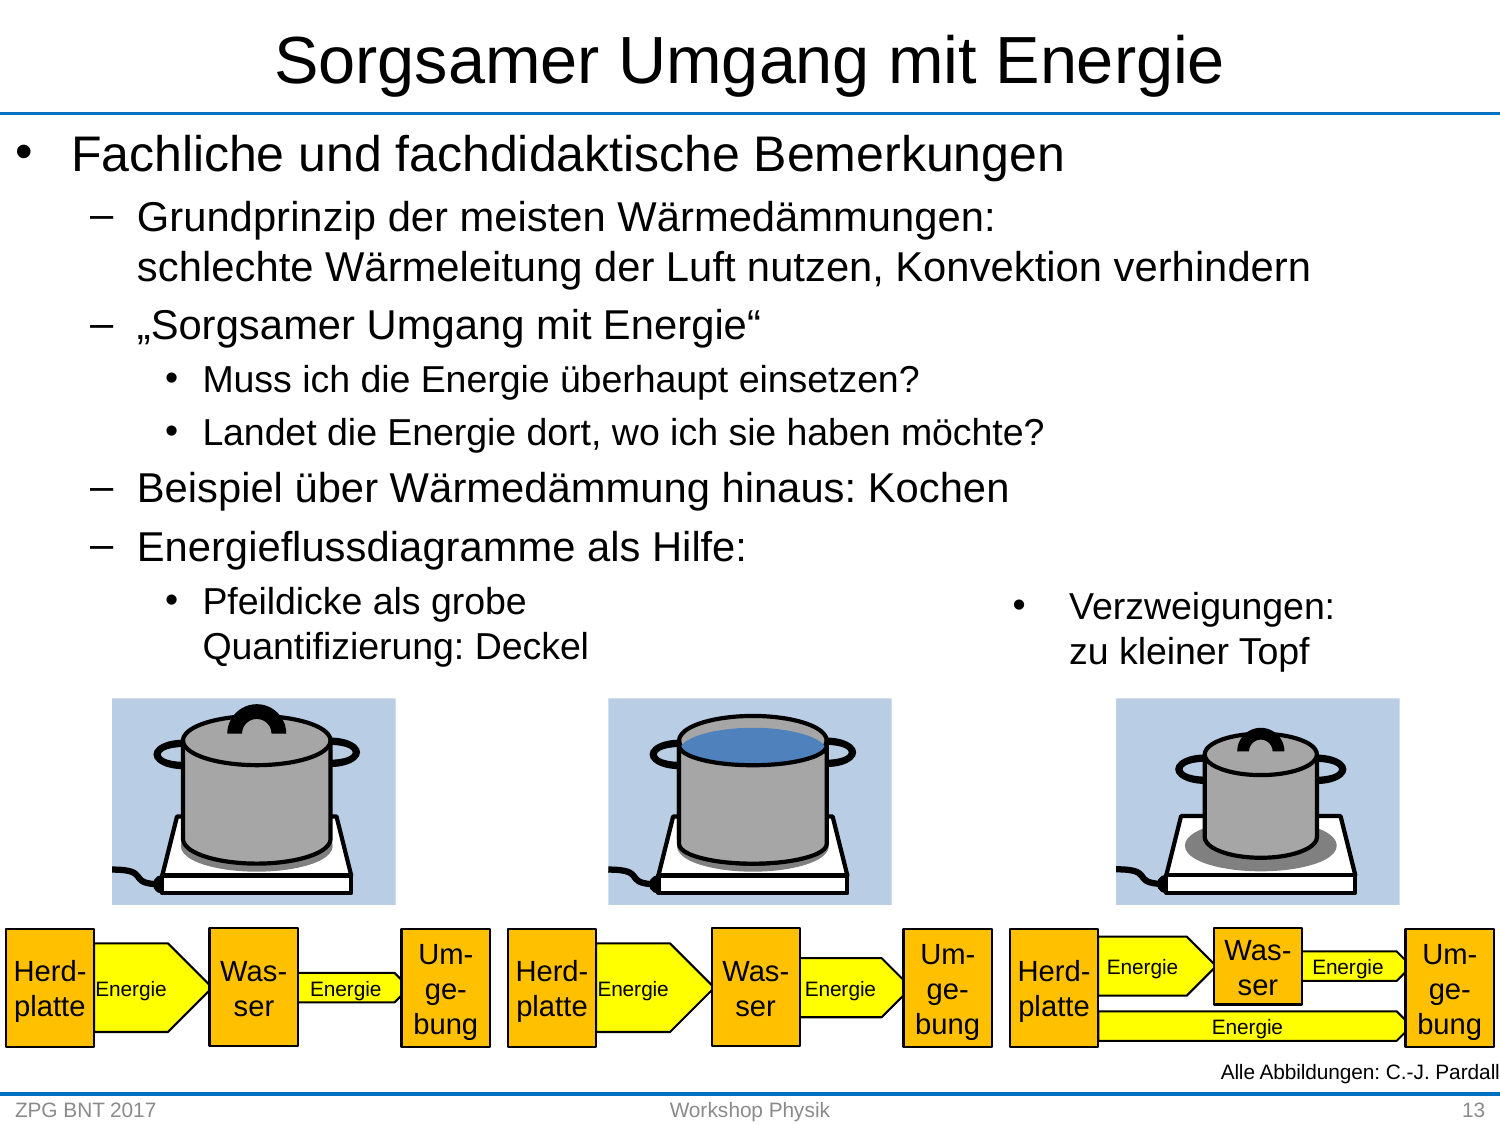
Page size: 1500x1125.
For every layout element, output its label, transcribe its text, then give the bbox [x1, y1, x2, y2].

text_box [1009, 927, 1495, 1048]
slide_number 13 [1104, 1094, 1500, 1125]
title Sorgsamer Umgang mit Energie [0, 0, 1500, 113]
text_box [111, 698, 396, 906]
text_box Verzweigungen: zu kleiner Topf [998, 574, 1388, 679]
slide_number ZPG BNT 2017 [0, 1094, 408, 1125]
text_box Alle Abbildungen: C.-J. Pardall [1098, 1058, 1500, 1086]
footer Workshop Physik [512, 1094, 988, 1125]
list Fachliche und fachdidaktische Bemerkungen Grundprinzip der meisten Wärmedämmungen: schlechte Wärmeleitung der Luft nutzen, Konvektion verhindern „Sorgsamer Umgang mit Energie“ Muss ich die Energie überhaupt einsetzen? Landet die Energie dort, wo ich sie haben möchte? Beispiel über Wärmedämmung hinaus: Kochen Energieflussdiagramme als Hilfe: Pfeildicke als grobe Quantifizierung: Deckel [0, 113, 1500, 1094]
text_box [507, 927, 993, 1048]
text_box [1115, 698, 1400, 906]
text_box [5, 927, 491, 1048]
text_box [608, 698, 892, 906]
